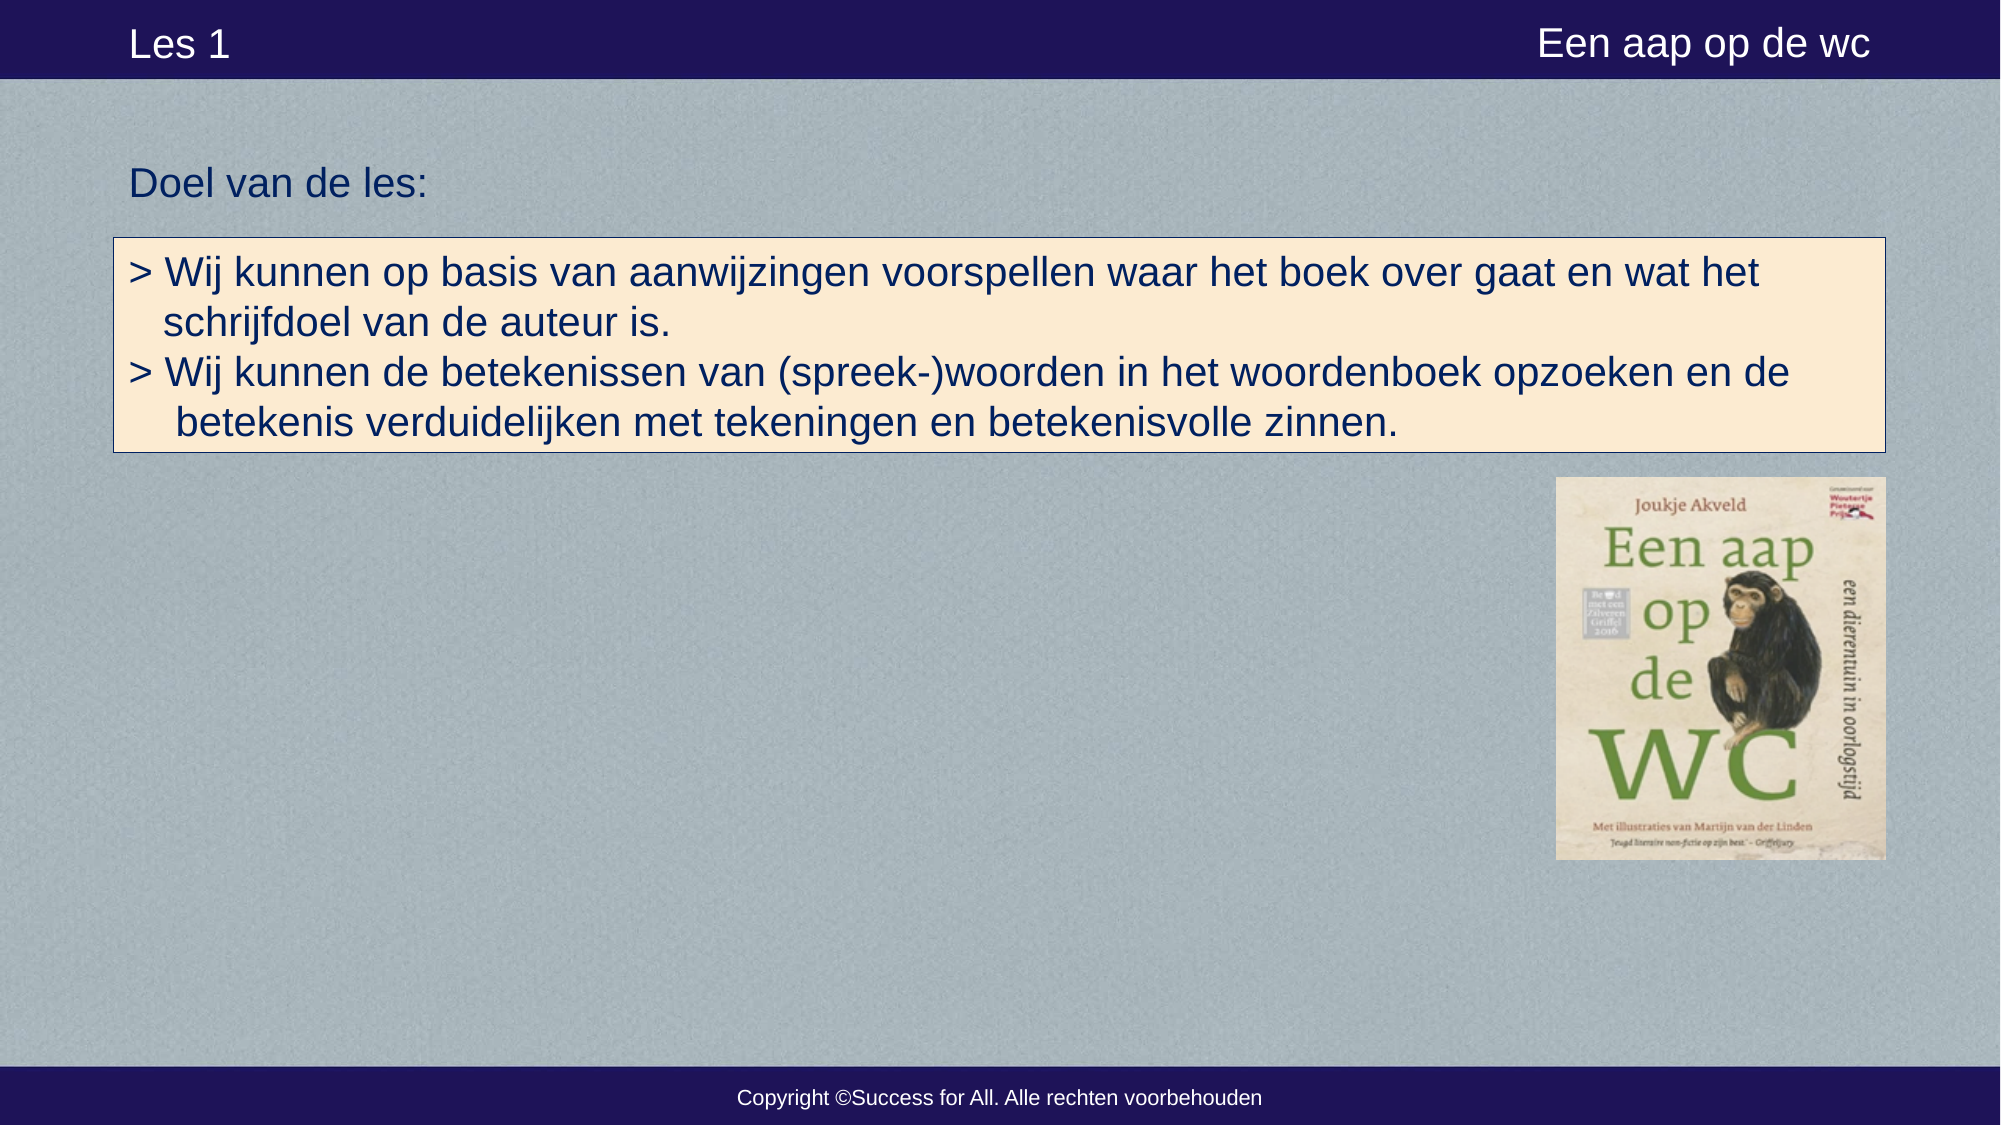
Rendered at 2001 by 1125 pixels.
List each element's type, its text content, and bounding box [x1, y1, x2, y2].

picture [0, 0, 2001, 1125]
text_box Doel van de les: [113, 148, 1635, 214]
text_box Les 1 [114, 9, 354, 75]
text_box > Wij kunnen op basis van aanwijzingen voorspellen waar het boek over gaat en wat het schrijfdoel van de auteur is. > Wij kunnen de betekenissen van (spreek-)woorden in het woordenboek opzoeken en de betekenis verduidelijken met tekeningen en betekenisvolle zinnen. [113, 237, 1886, 453]
text_box Een aap op de wc [999, 8, 1886, 73]
text_box Copyright ©Success for All. Alle rechten voorbehouden [0, 1076, 2000, 1125]
